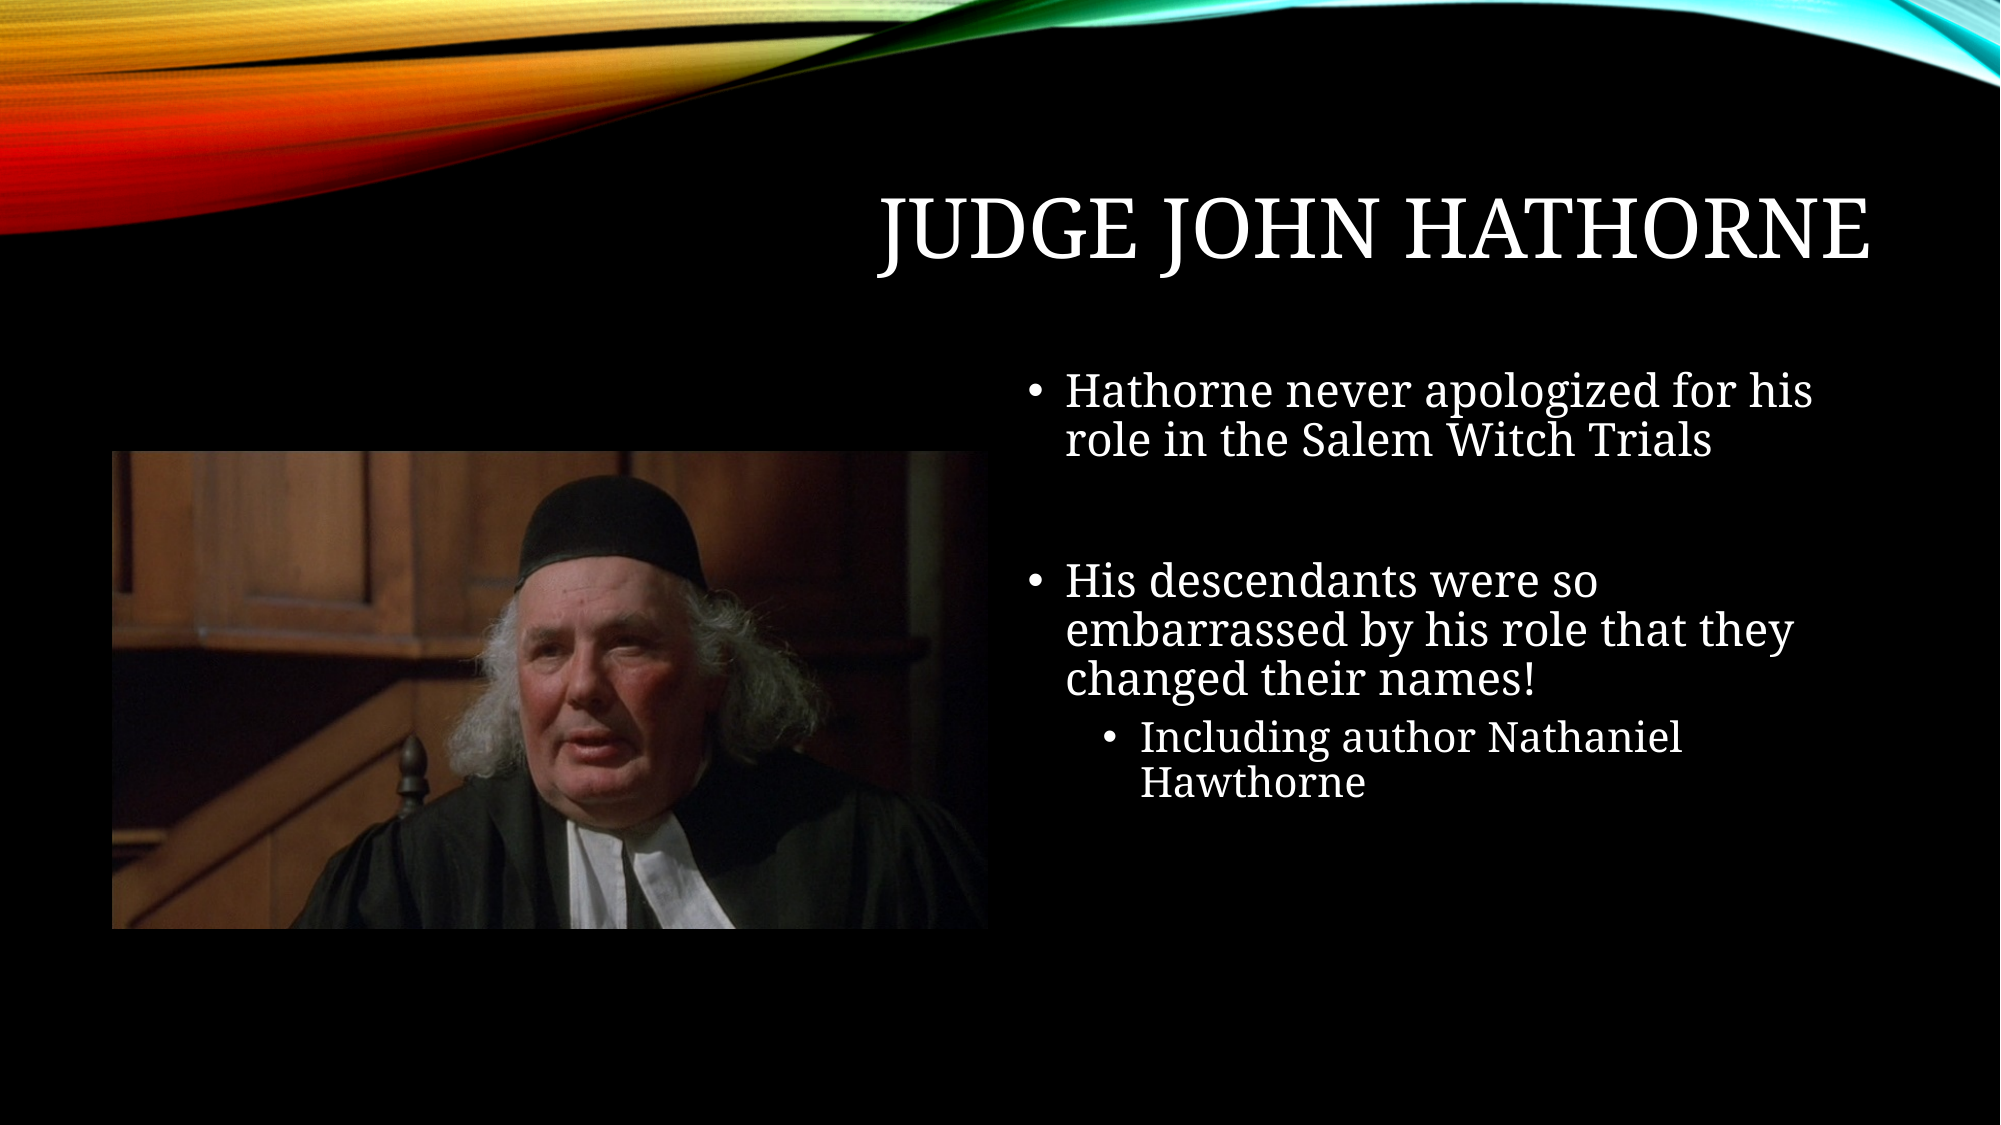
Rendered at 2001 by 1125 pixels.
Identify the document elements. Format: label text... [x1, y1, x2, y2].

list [112, 451, 988, 929]
picture [0, 0, 2000, 237]
list Hathorne never apologized for his role in the Salem Witch Trials His descendants were so embarrassed by his role that they changed their names! Including author Nathaniel Hawthorne [1012, 360, 1888, 1021]
title Judge John Hathorne [474, 125, 1888, 338]
